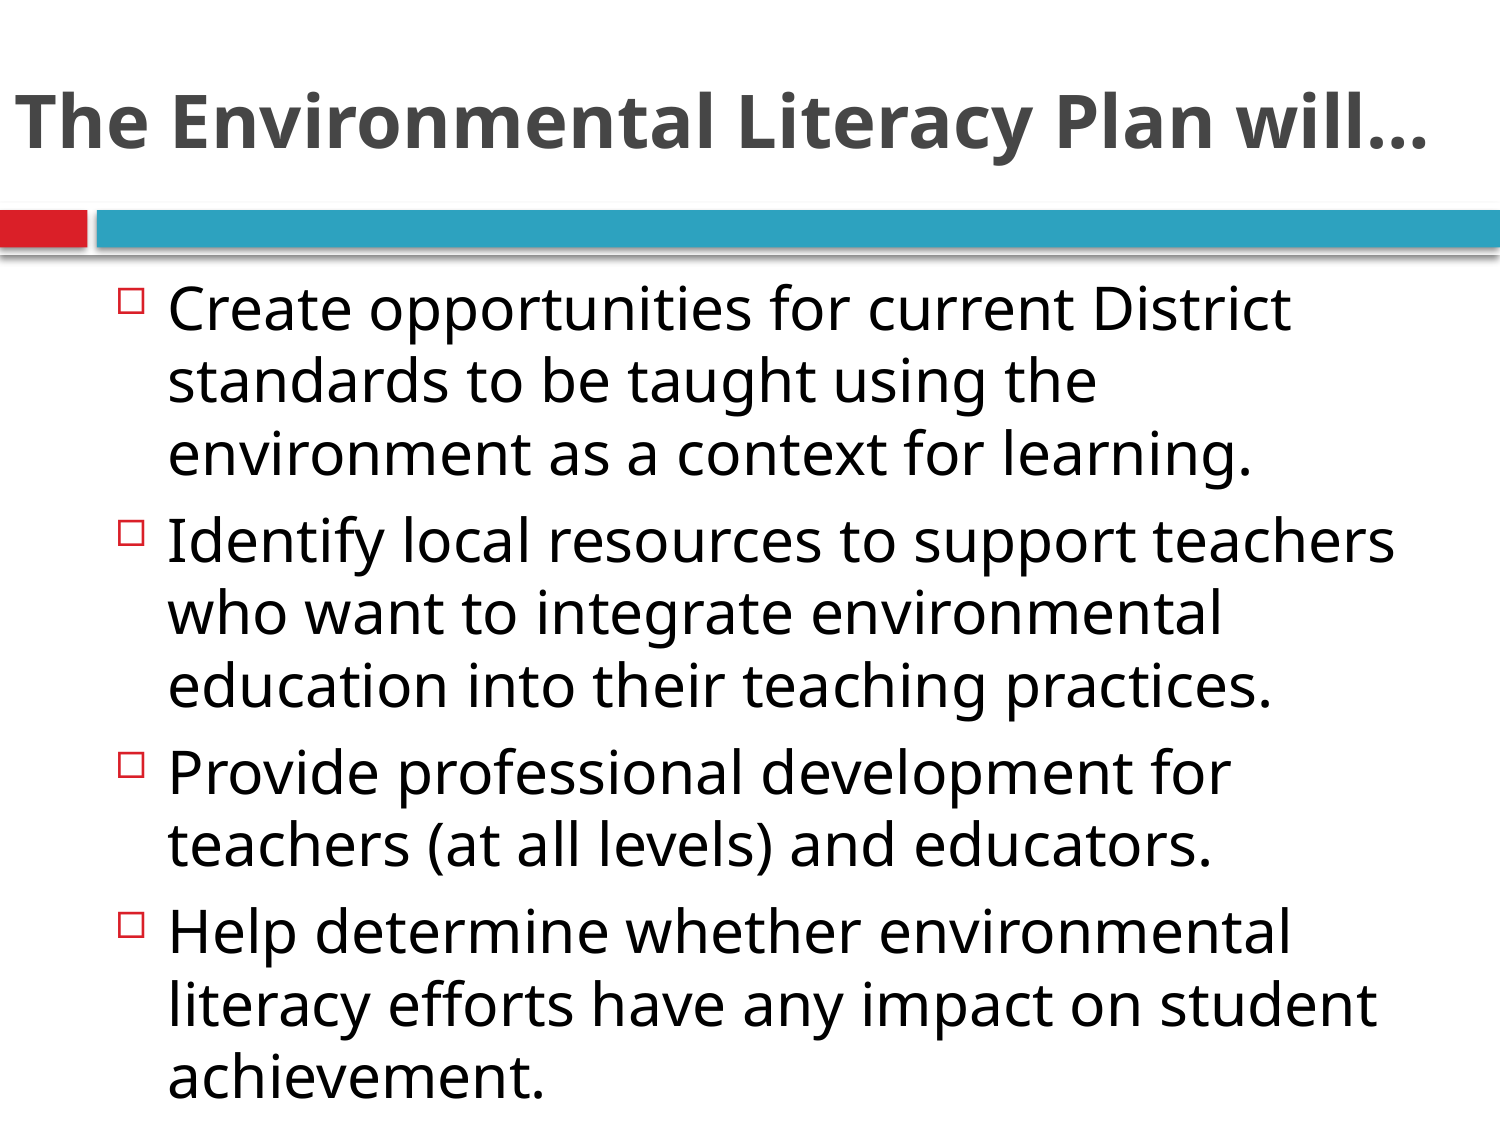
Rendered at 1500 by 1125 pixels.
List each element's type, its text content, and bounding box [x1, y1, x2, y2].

title The Environmental Literacy Plan will… [0, 37, 1500, 200]
list Create opportunities for current District standards to be taught using the environment as a context for learning. Identify local resources to support teachers who want to integrate environmental education into their teaching practices. Provide professional development for teachers (at all levels) and educators. Help determine whether environmental literacy efforts have any impact on student achievement. [100, 262, 1438, 1100]
